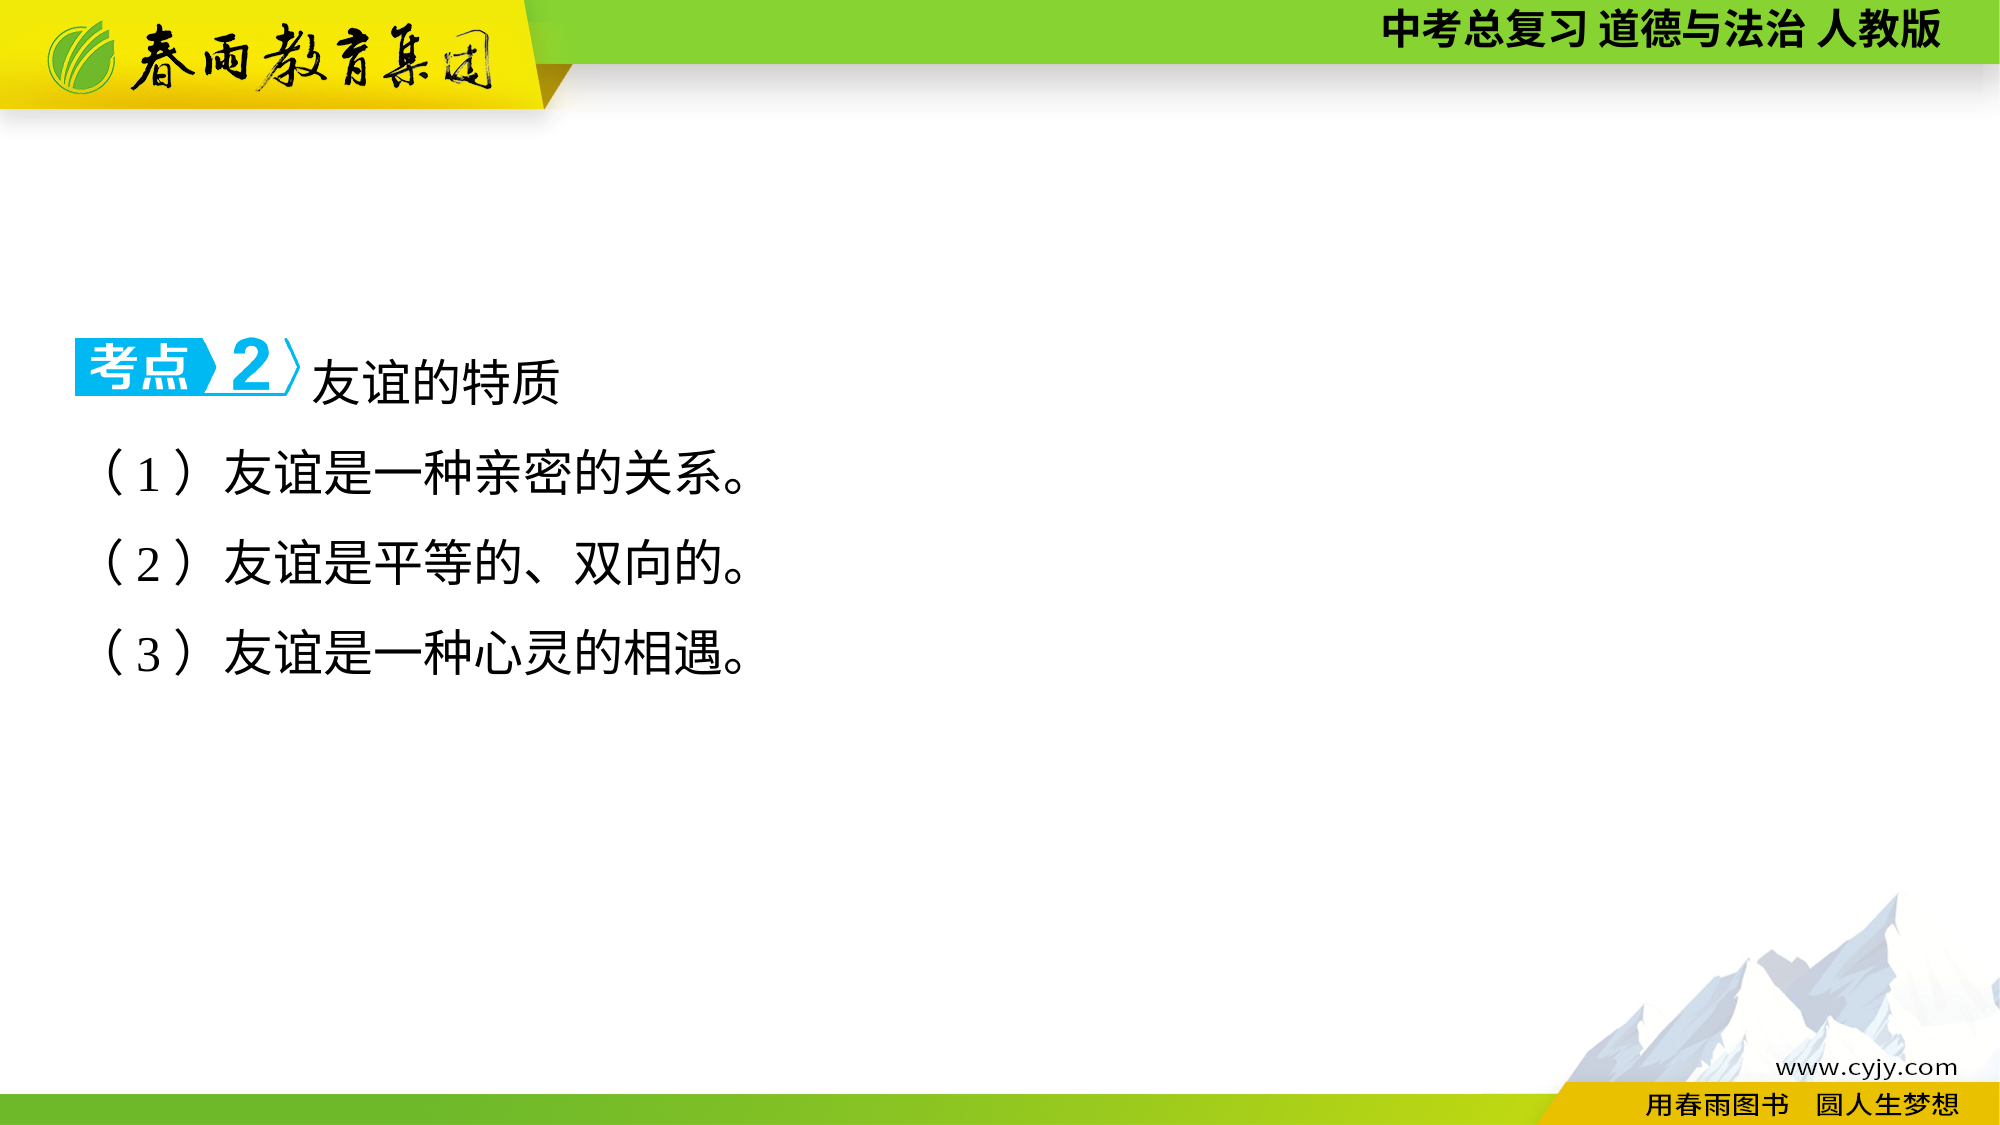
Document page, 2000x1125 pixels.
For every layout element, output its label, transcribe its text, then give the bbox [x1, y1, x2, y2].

list 友谊的特质 （1）友谊是一种亲密的关系。 （2）友谊是平等的、双向的。 （3）友谊是一种心灵的相遇。 [59, 313, 1944, 681]
picture [0, 0, 2000, 1125]
